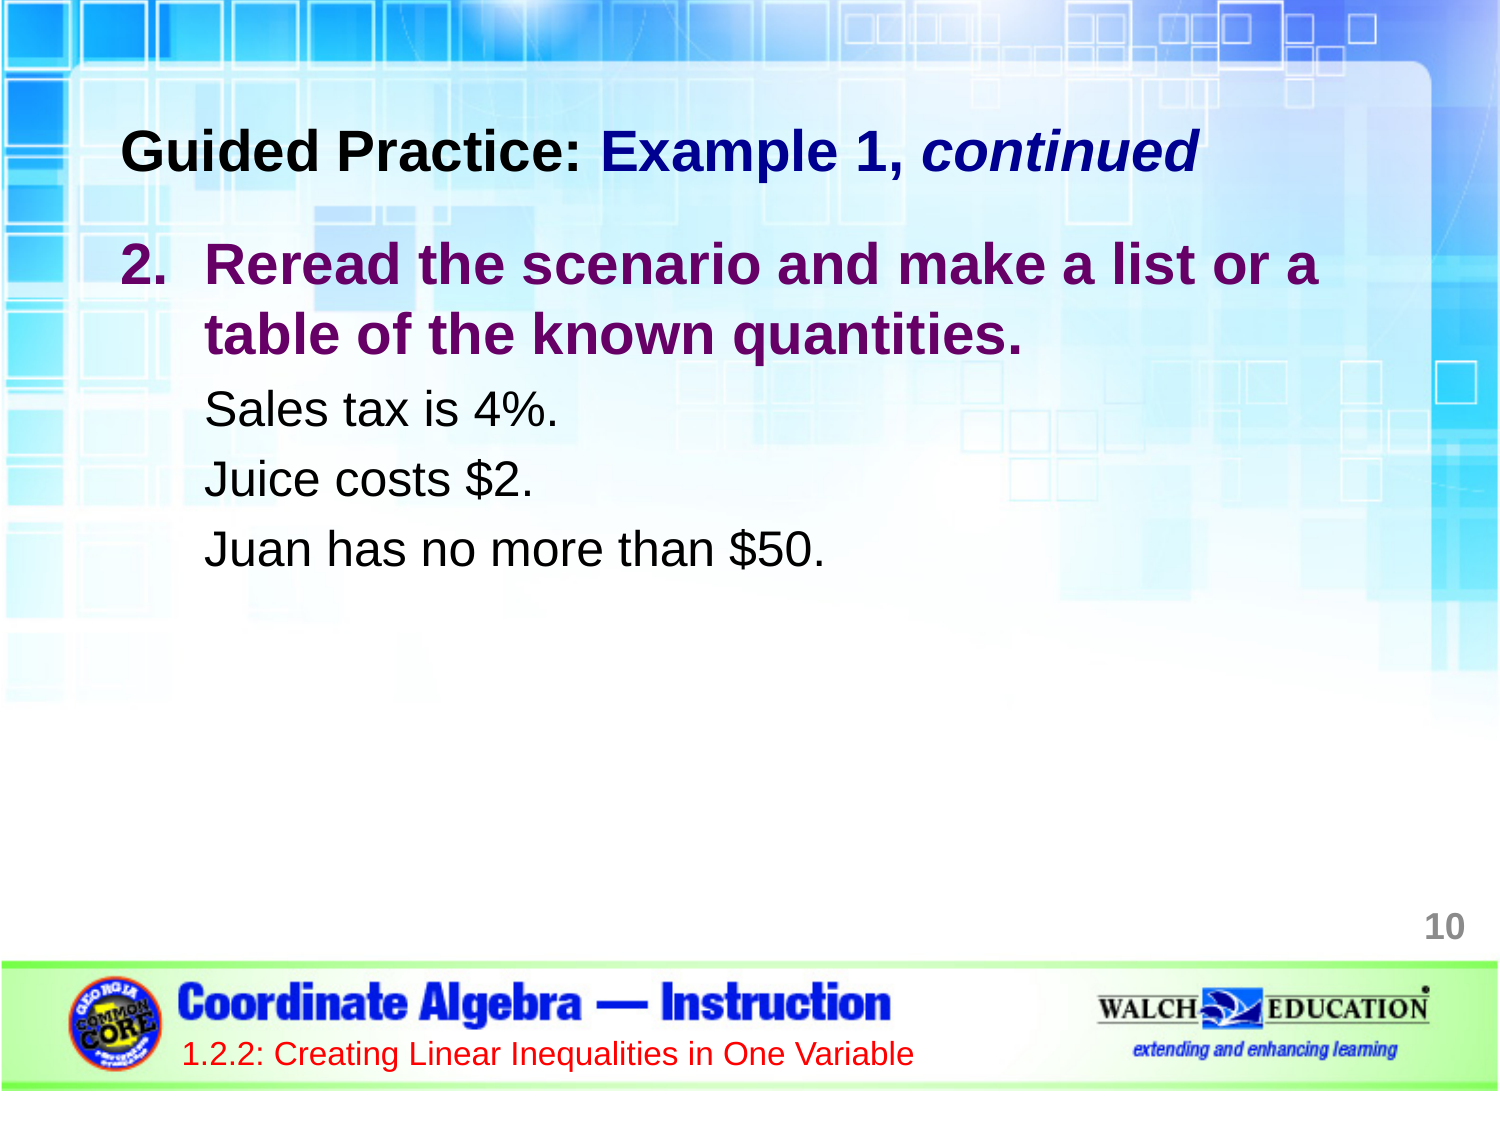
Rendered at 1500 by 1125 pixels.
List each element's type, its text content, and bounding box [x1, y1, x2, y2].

slide_number 10 [1361, 901, 1481, 949]
picture [1, 0, 1500, 1091]
subtitle Guided Practice: Example 1, continued Reread the scenario and make a list or a table of the known quantities. Sales tax is 4%. Juice costs $2. Juan has no more than $50. [105, 105, 1394, 925]
list 1.2.2: Creating Linear Inequalities in One Variable [166, 1024, 1074, 1069]
